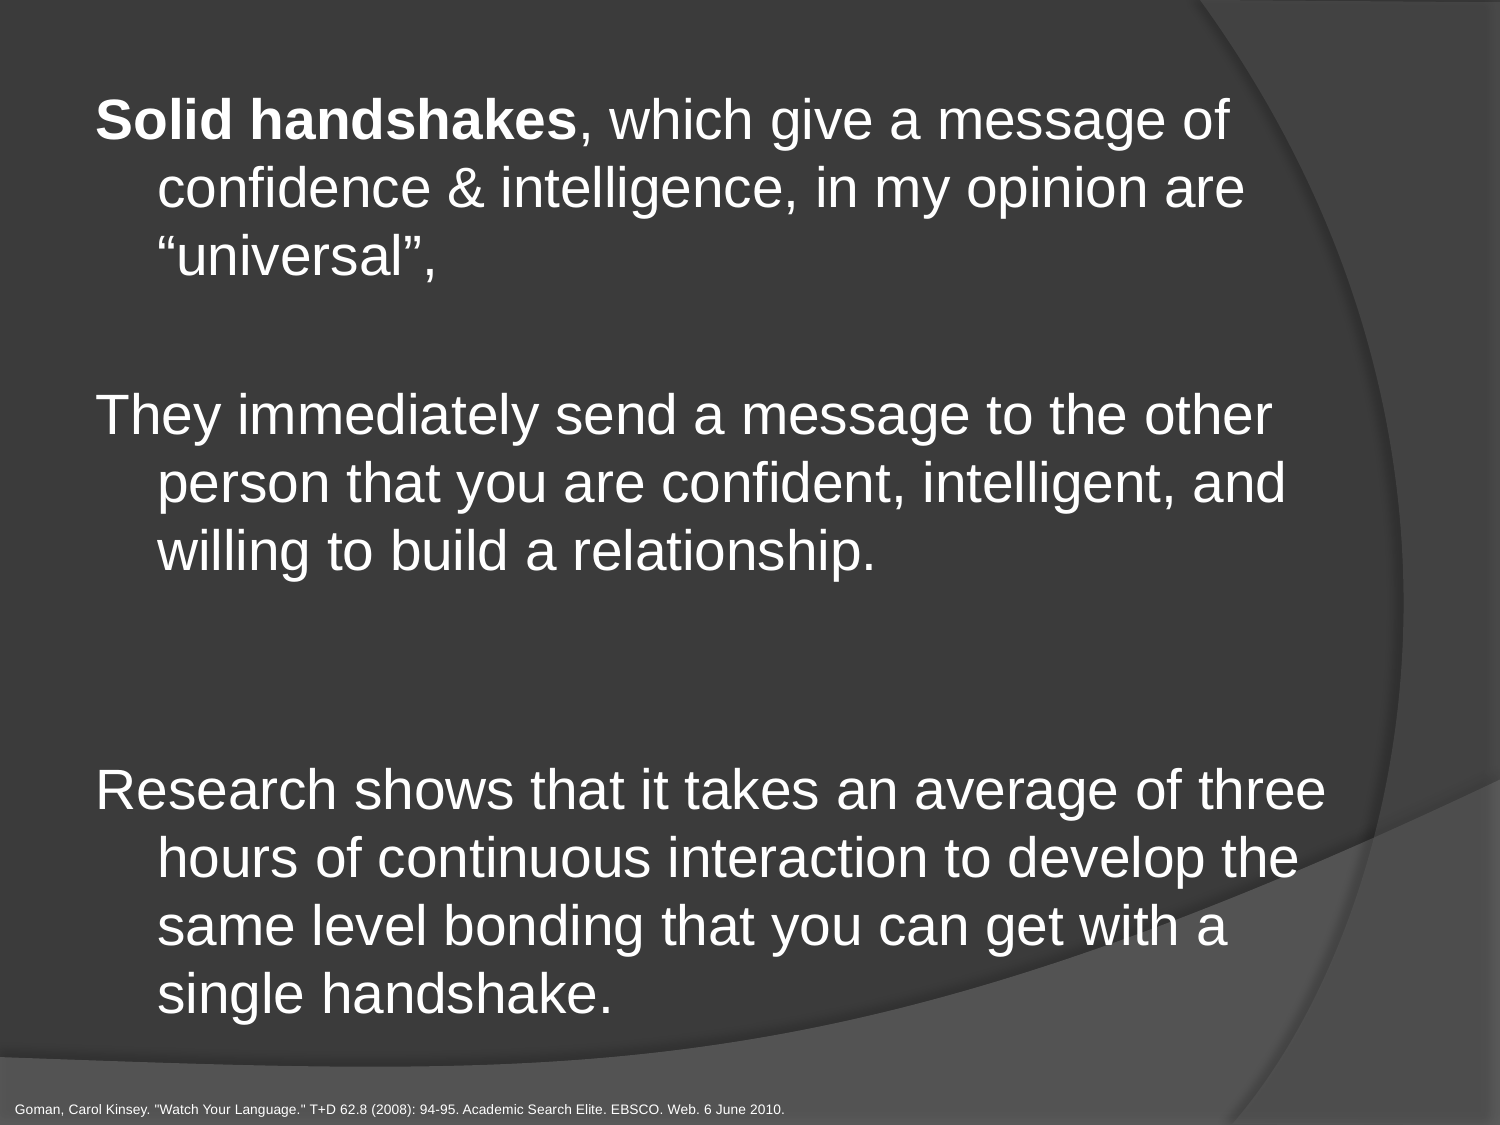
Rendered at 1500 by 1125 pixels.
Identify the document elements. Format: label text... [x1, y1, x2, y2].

text_box Goman, Carol Kinsey. "Watch Your Language." T+D 62.8 (2008): 94-95. Academic Search Elite. EBSCO. Web. 6 June 2010. [0, 1074, 1225, 1125]
list Solid handshakes, which give a message of confidence & intelligence, in my opinion are “universal”, They immediately send a message to the other person that you are confident, intelligent, and willing to build a relationship. Research shows that it takes an average of three hours of continuous interaction to develop the same level bonding that you can get with a single handshake. [75, 75, 1363, 1038]
